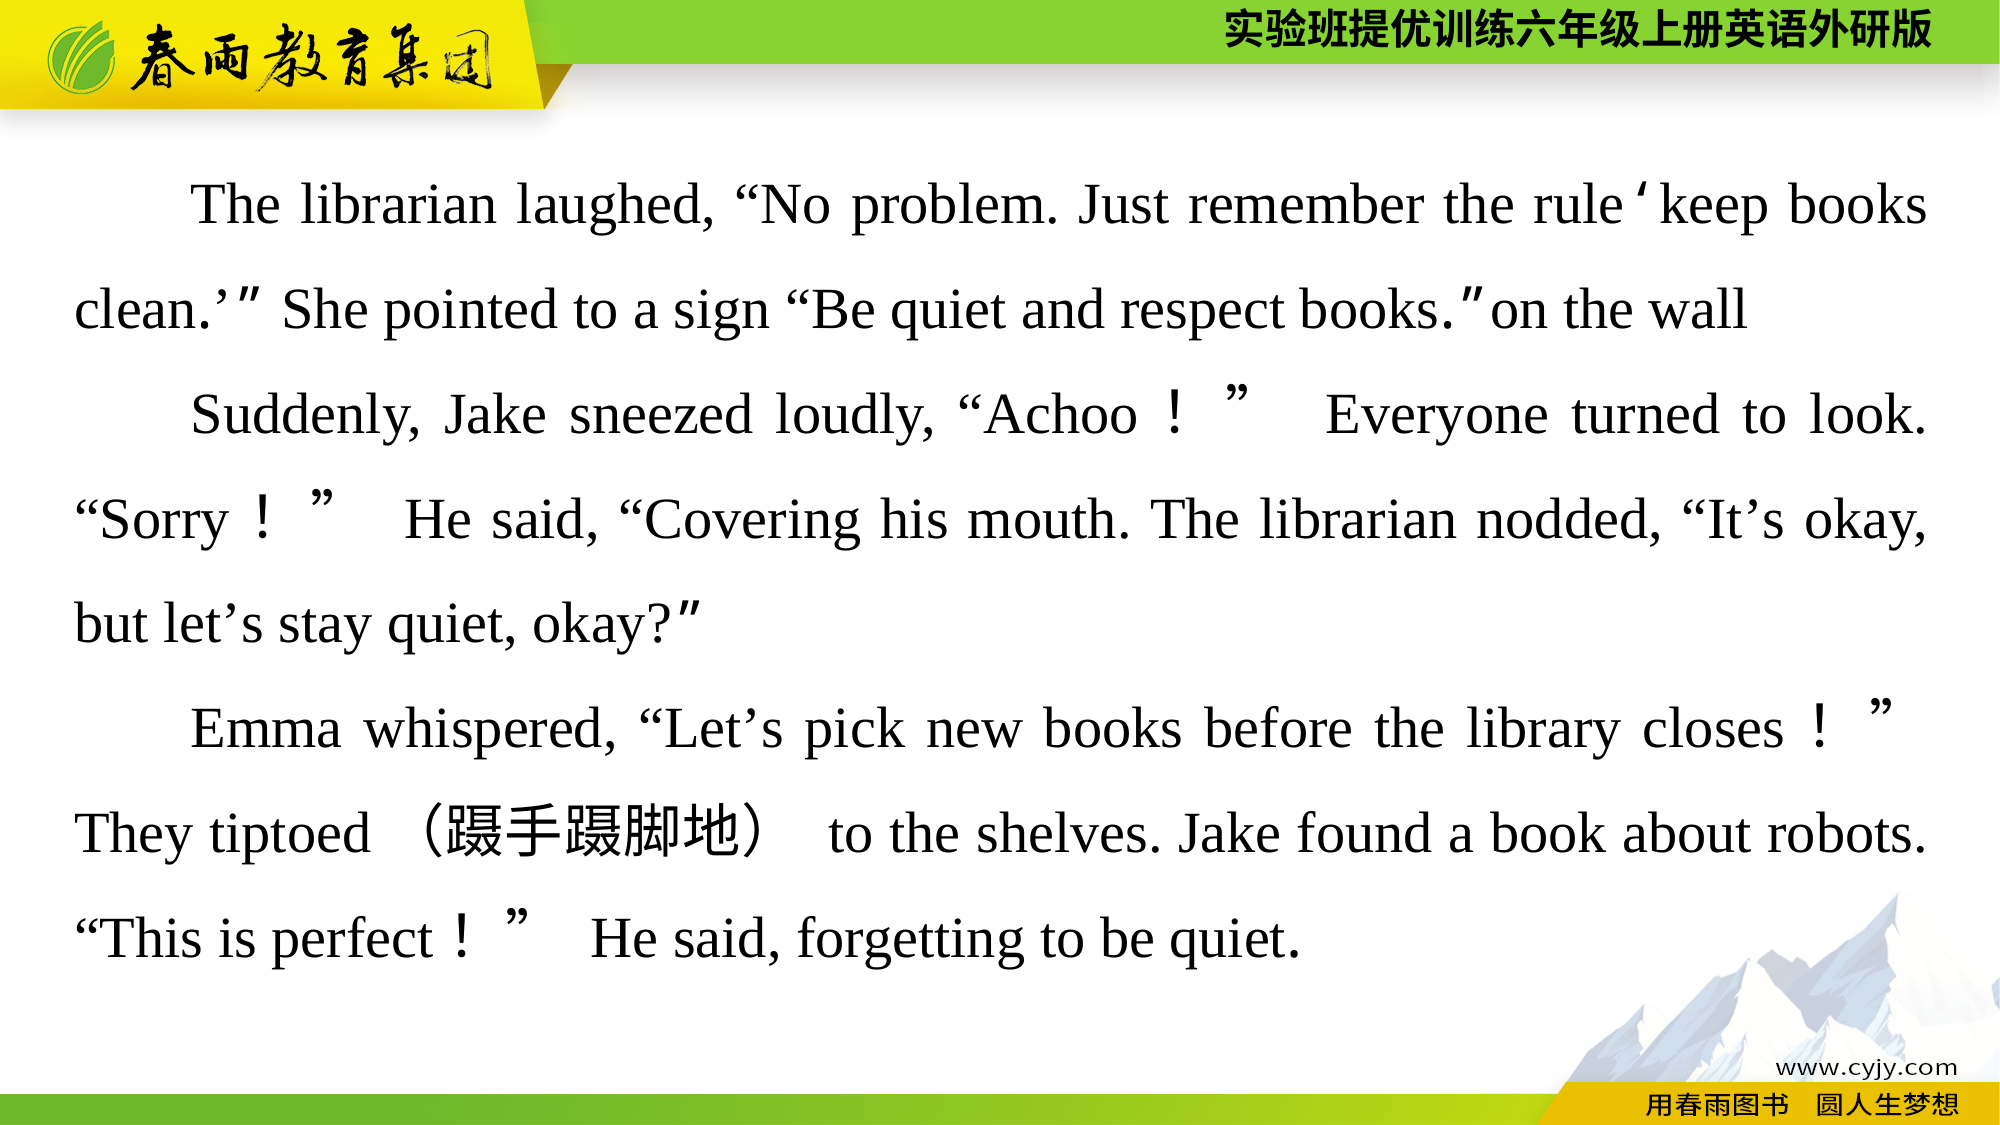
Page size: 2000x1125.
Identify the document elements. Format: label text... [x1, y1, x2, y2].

picture [0, 0, 2000, 1125]
list The librarian laughed, “No problem. Just remember the rule‘keep books clean.’” She pointed to a sign “Be quiet and respect books.”on the wall Suddenly, Jake sneezed loudly, “Achoo！” Everyone turned to look. “Sorry！” He said, “Covering his mouth. The librarian nodded, “It’s okay, but let’s stay quiet, okay?” Emma whispered, “Let’s pick new books before the library closes！” They tiptoed（蹑手蹑脚地） to the shelves. Jake found a book about robots. “This is perfect！” He said, forgetting to be quiet. [59, 122, 1944, 973]
